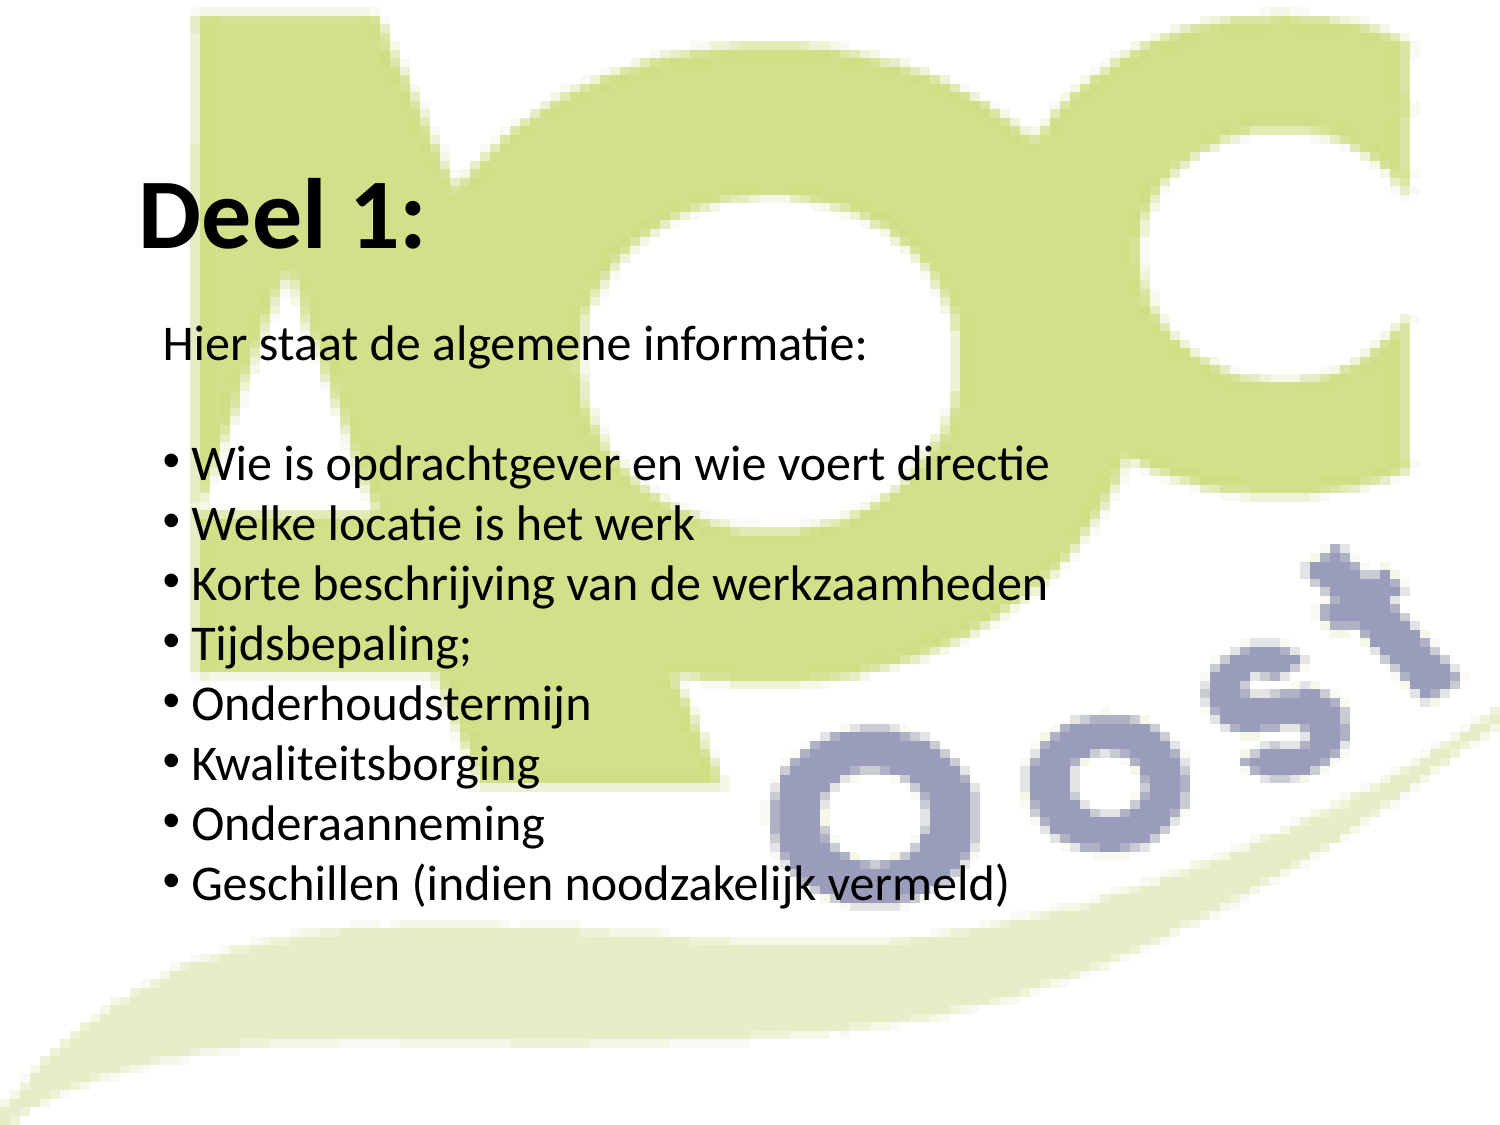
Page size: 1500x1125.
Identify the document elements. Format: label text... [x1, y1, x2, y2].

title Deel 1: [123, 125, 1282, 291]
text_box Hier staat de algemene informatie: Wie is opdrachtgever en wie voert directie Welke locatie is het werk Korte beschrijving van de werkzaamheden Tijdsbepaling; Onderhoudstermijn Kwaliteitsborging Onderaanneming Geschillen (indien noodzakelijk vermeld) [147, 302, 1424, 953]
